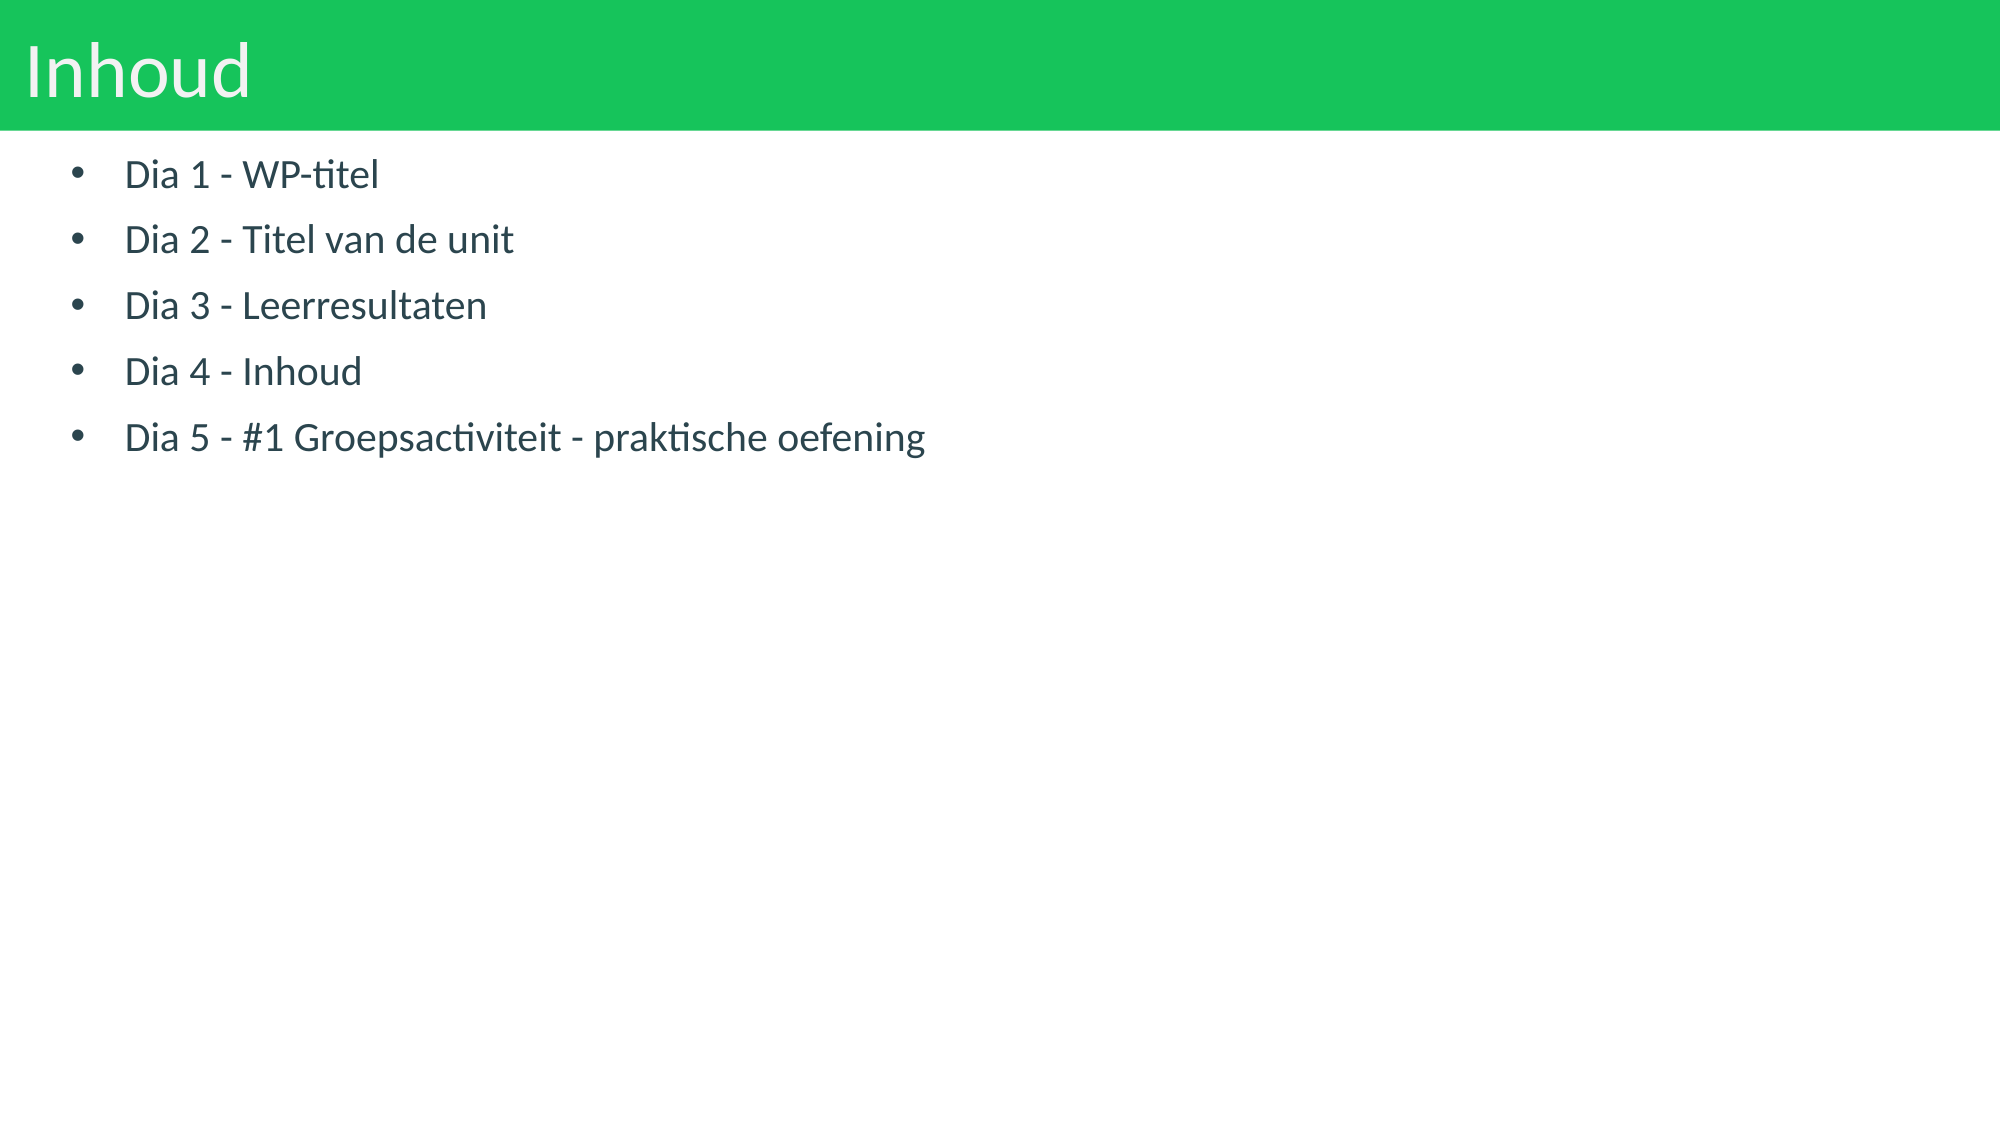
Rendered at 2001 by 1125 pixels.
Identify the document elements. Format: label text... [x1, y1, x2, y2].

title Inhoud [16, 13, 1976, 131]
list Dia 1 - WP-titel Dia 2 - Titel van de unit Dia 3 - Leerresultaten Dia 4 - Inhoud Dia 5 - #1 Groepsactiviteit - praktische oefening [16, 144, 1976, 1108]
